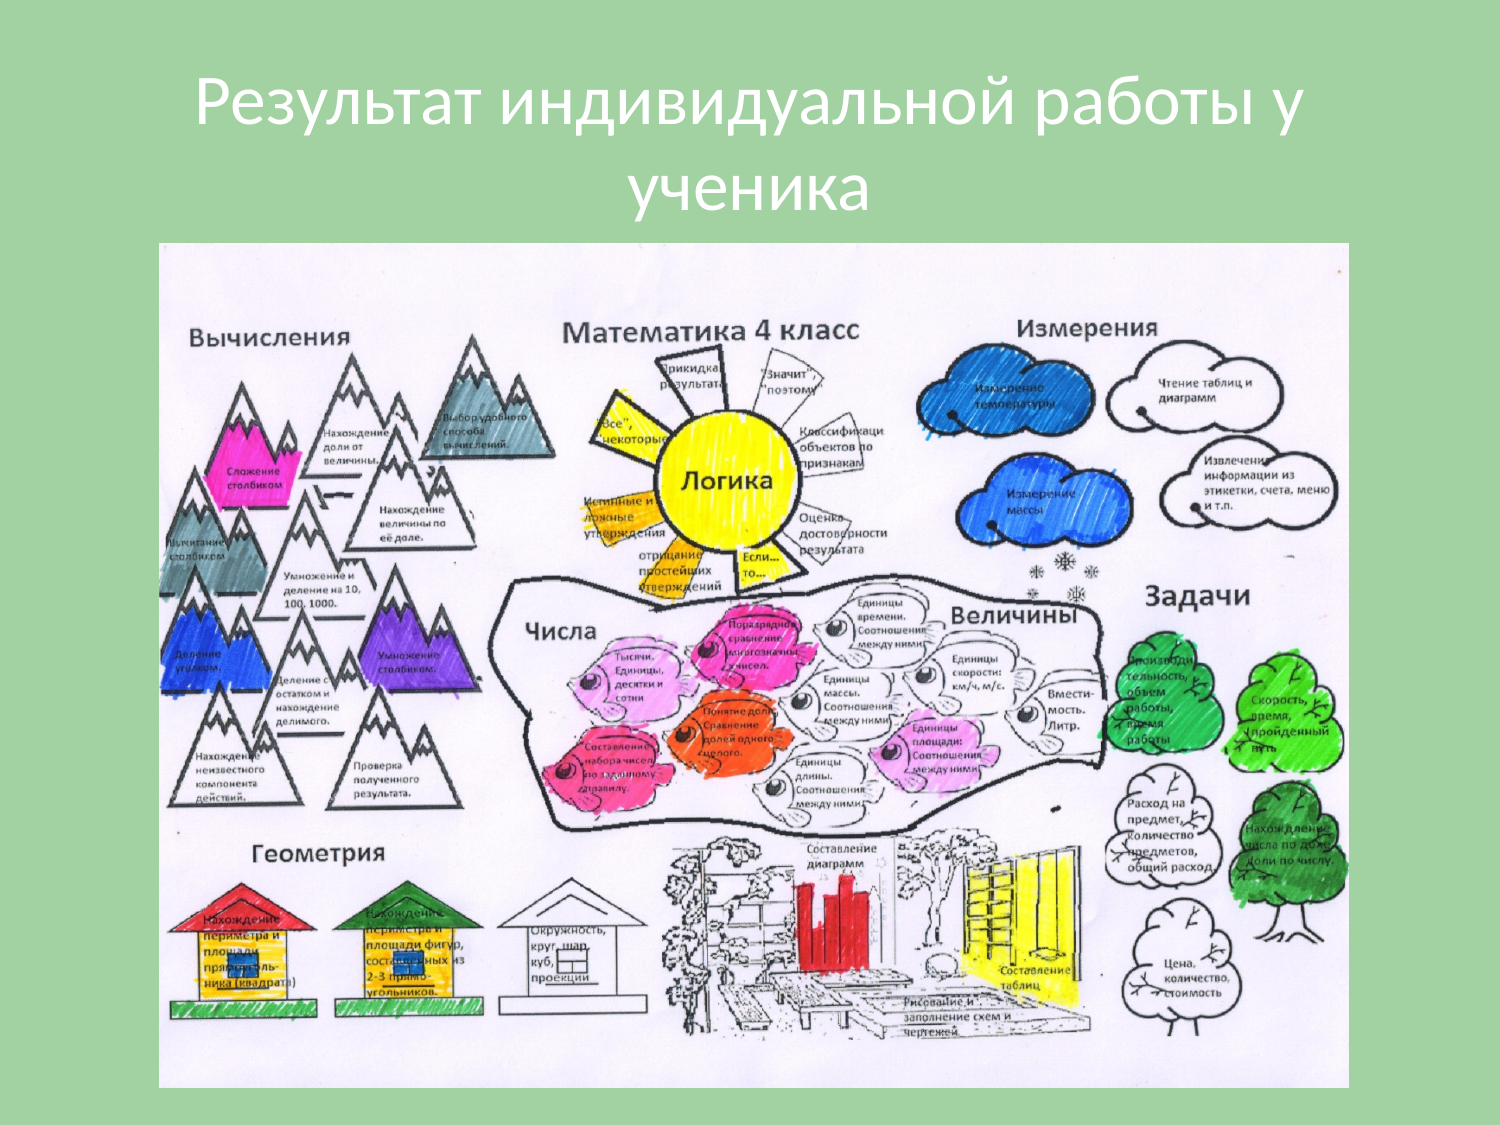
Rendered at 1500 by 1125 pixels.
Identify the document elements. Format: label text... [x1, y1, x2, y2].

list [159, 243, 1350, 1088]
title Результат индивидуальной работы у ученика [75, 45, 1425, 233]
